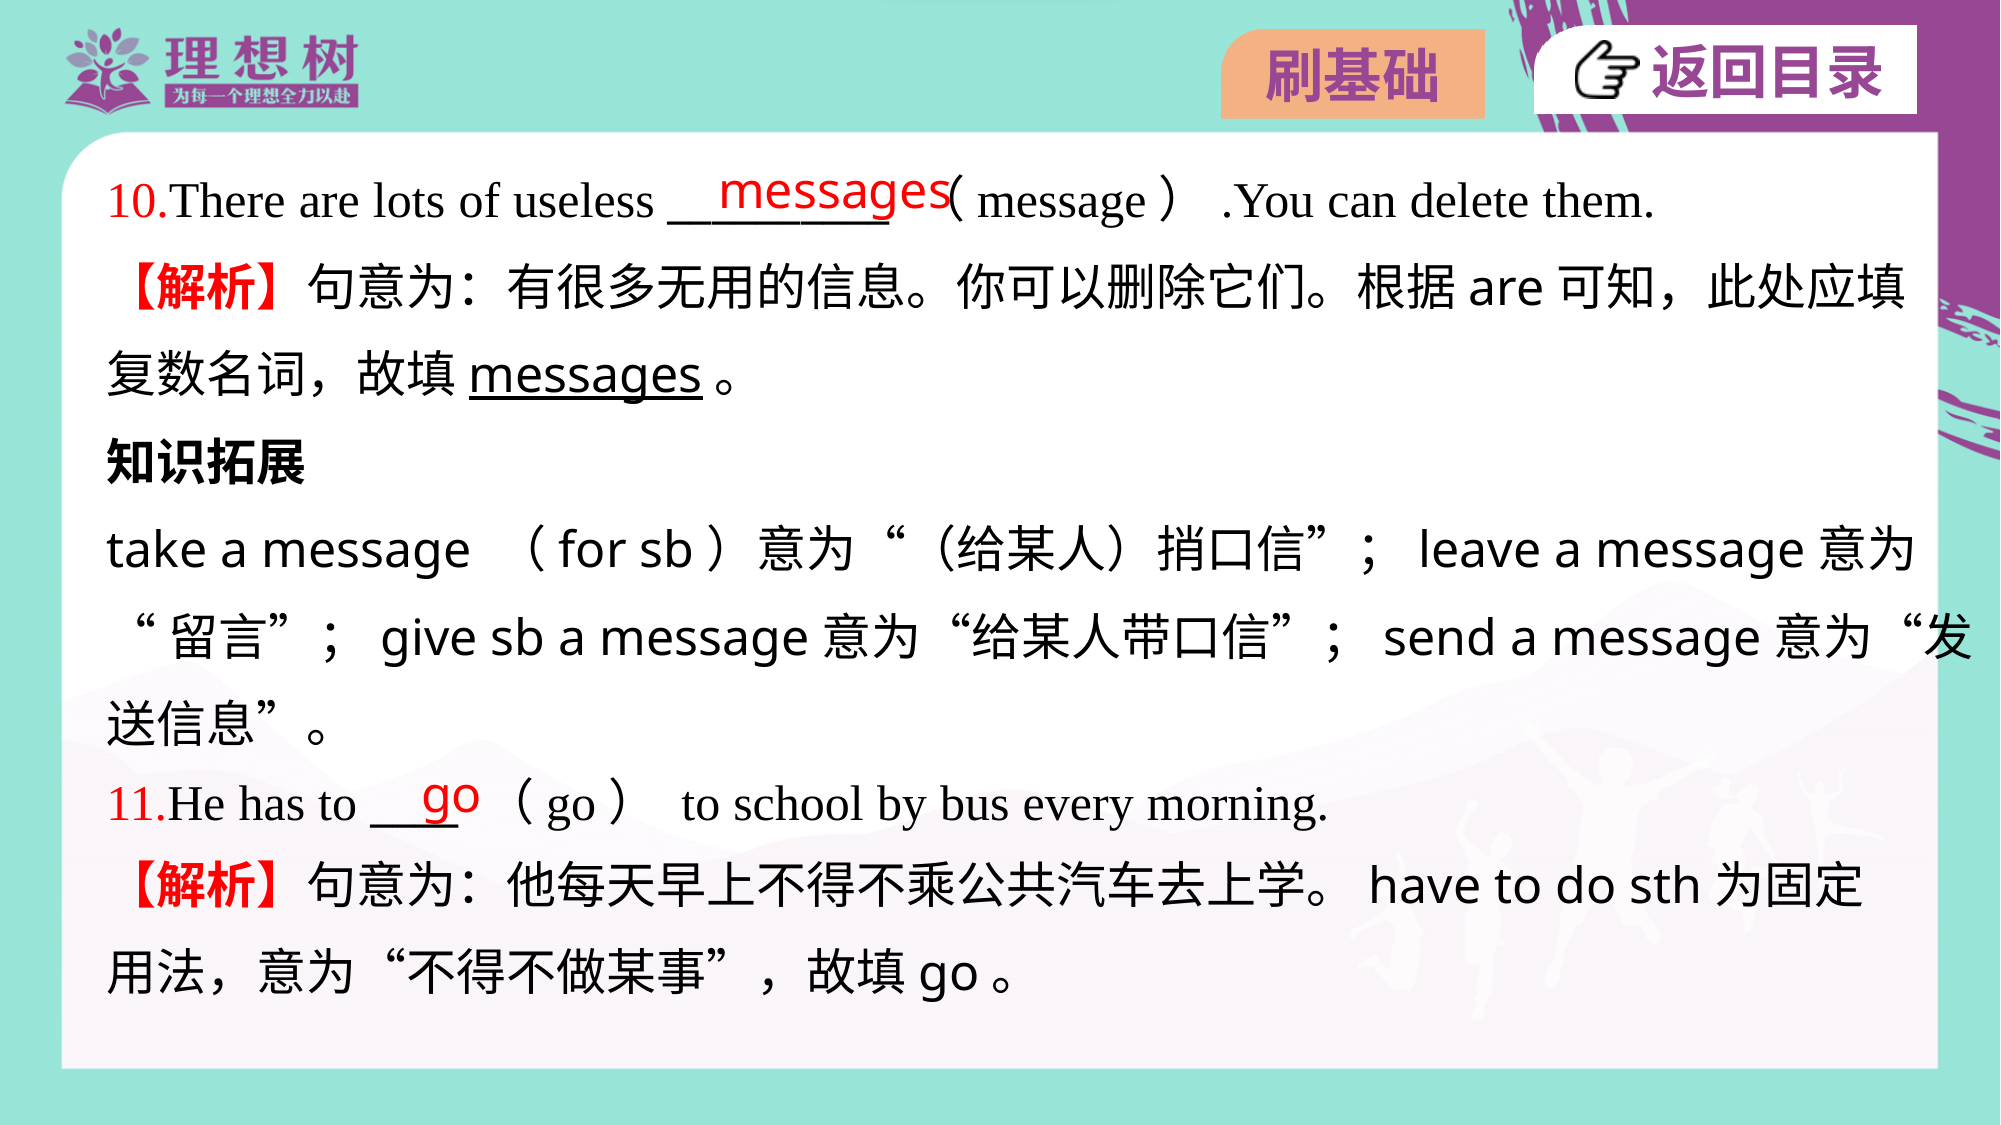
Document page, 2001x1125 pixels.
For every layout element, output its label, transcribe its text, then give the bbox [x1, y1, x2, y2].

text_box 11.He has to ____ （go） to school by bus every morning. [106, 747, 1895, 825]
text_box go [408, 738, 495, 823]
text_box messages [716, 135, 954, 219]
text_box 10.There are lots of useless __________ （message）.You can delete them. [106, 143, 1895, 227]
text_box 【解析】句意为：他每天早上不得不乘公共汽车去上学。have to do sth为固定 用法，意为“不得不做某事”，故填go。 [106, 825, 1895, 1001]
picture [0, 0, 2000, 1125]
text_box 【解析】句意为：有很多无用的信息。你可以删除它们。根据are可知，此处应填 复数名词，故填messages。 知识拓展 take a message （for sb）意为“（给某人）捎口信”；leave a message意为 “留言”；give sb a message意为“给某人带口信”；send a message意为“发 送信息”。 [106, 227, 1895, 747]
